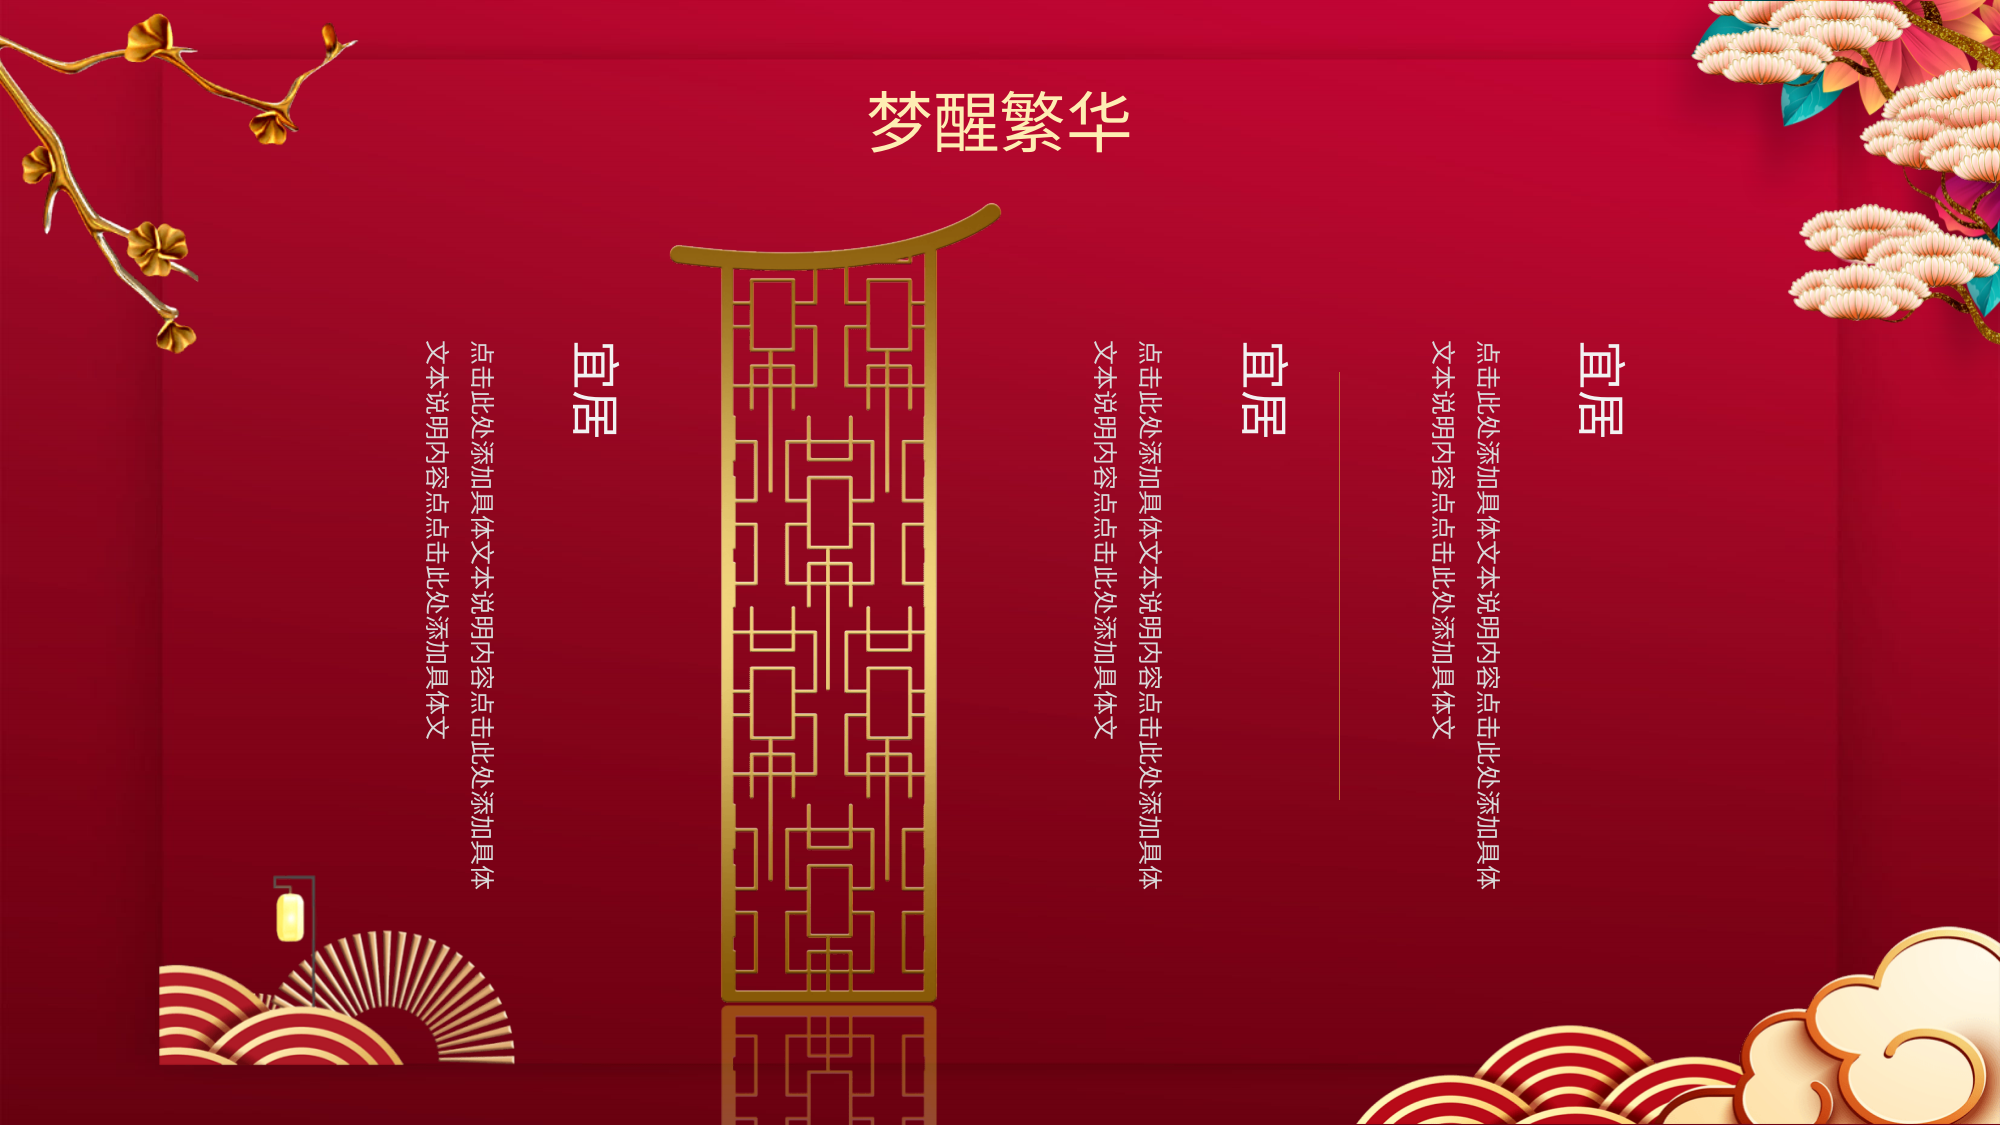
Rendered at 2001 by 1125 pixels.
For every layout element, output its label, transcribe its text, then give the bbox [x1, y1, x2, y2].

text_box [354, 325, 636, 923]
picture [0, 0, 2000, 1125]
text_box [1022, 325, 1304, 923]
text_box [1359, 325, 1642, 923]
text_box 梦醒繁华 [1040, 73, 1317, 169]
